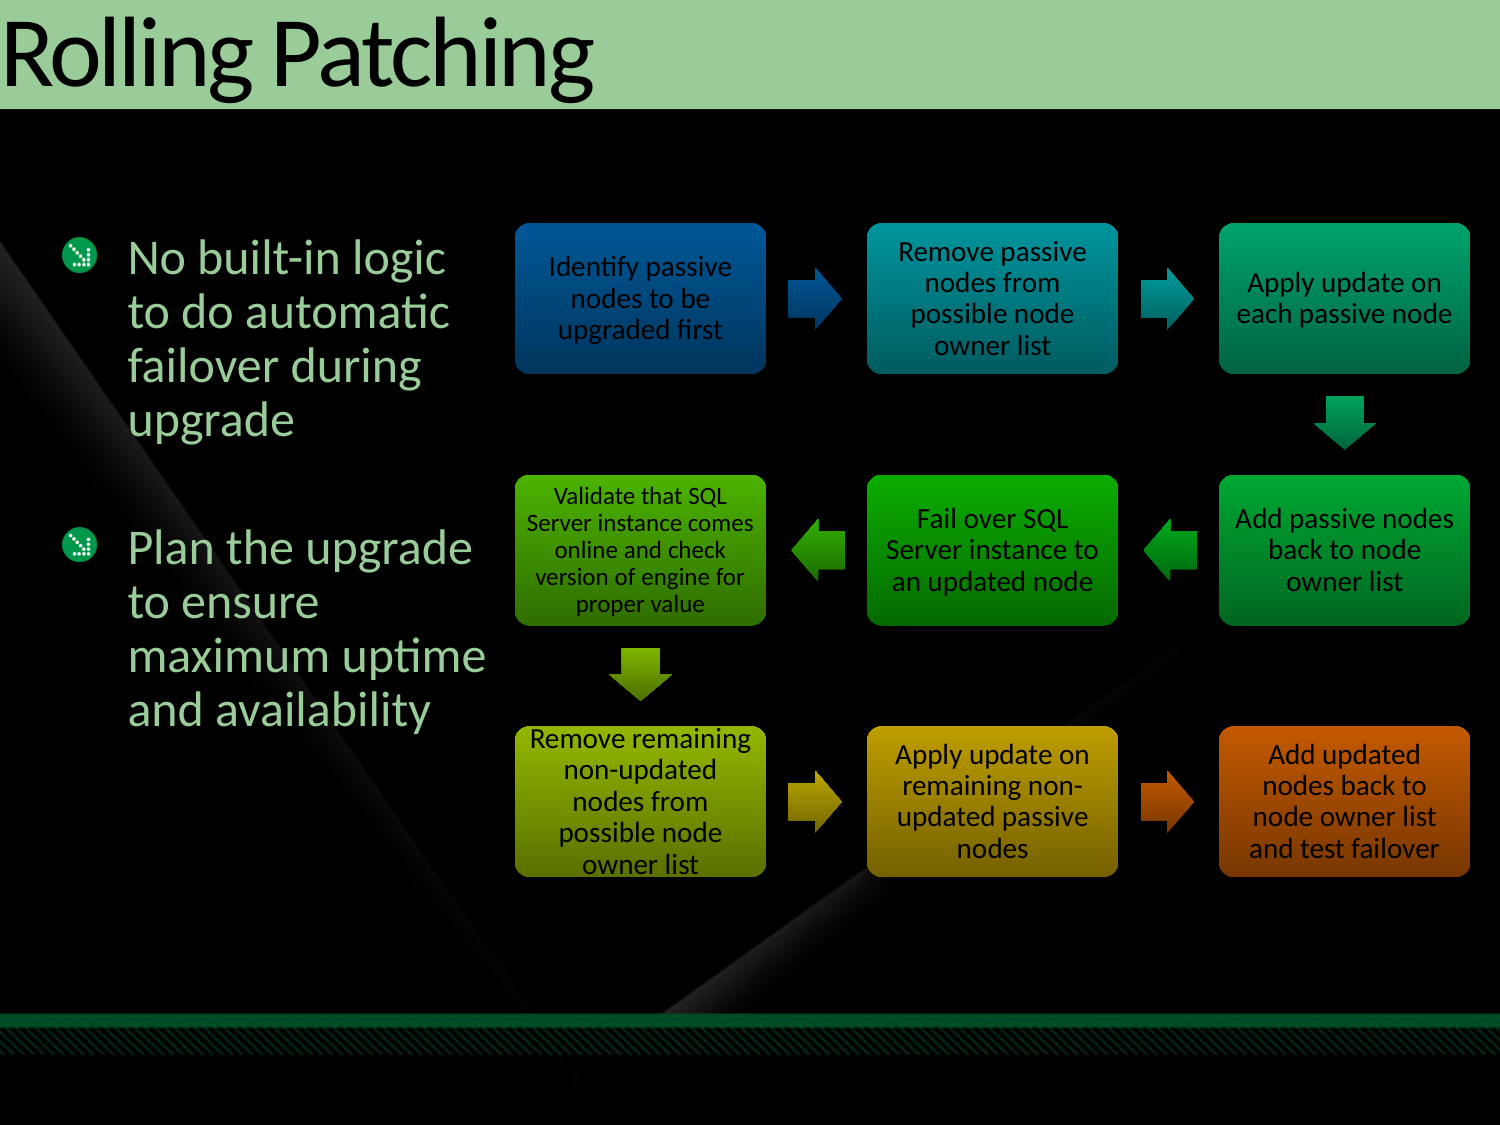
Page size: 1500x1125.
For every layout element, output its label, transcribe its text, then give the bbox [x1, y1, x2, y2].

picture [0, 110, 1500, 1125]
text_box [513, 140, 1472, 960]
list No built-in logic to do automatic failover during upgrade Plan the upgrade to ensure maximum uptime and availability [62, 231, 499, 595]
title Rolling Patching [0, 0, 1500, 110]
